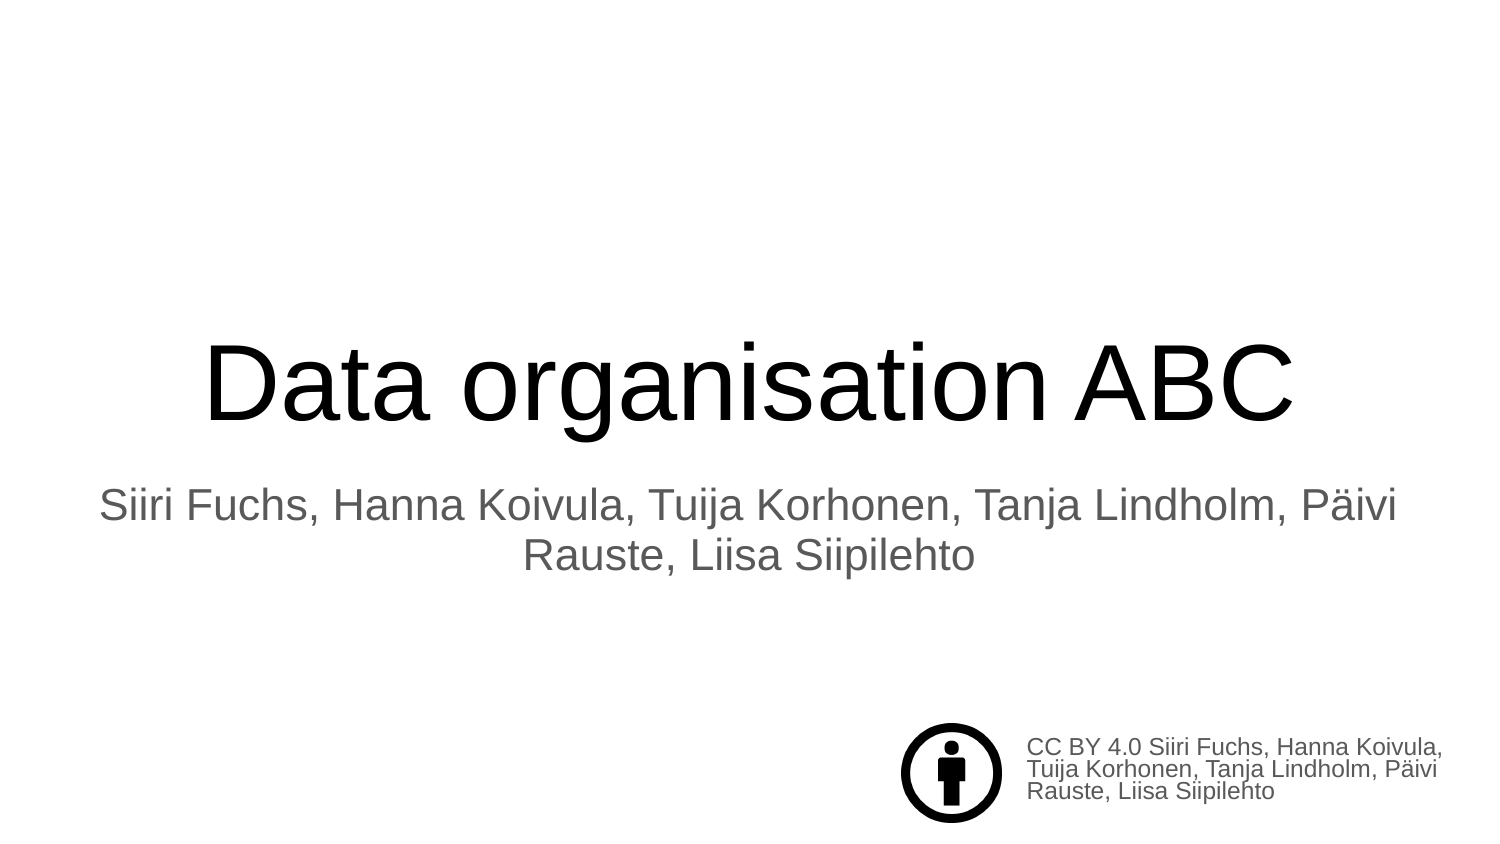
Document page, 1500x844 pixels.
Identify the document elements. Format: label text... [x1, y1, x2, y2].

picture [901, 722, 1002, 824]
subtitle Siiri Fuchs, Hanna Koivula, Tuija Korhonen, Tanja Lindholm, Päivi Rauste, Liisa Siipilehto [51, 464, 1449, 595]
title Data organisation ABC [51, 122, 1449, 459]
subtitle CC BY 4.0 Siiri Fuchs, Hanna Koivula, Tuija Korhonen, Tanja Lindholm, Päivi Rauste, Liisa Siipilehto [1011, 723, 1469, 833]
